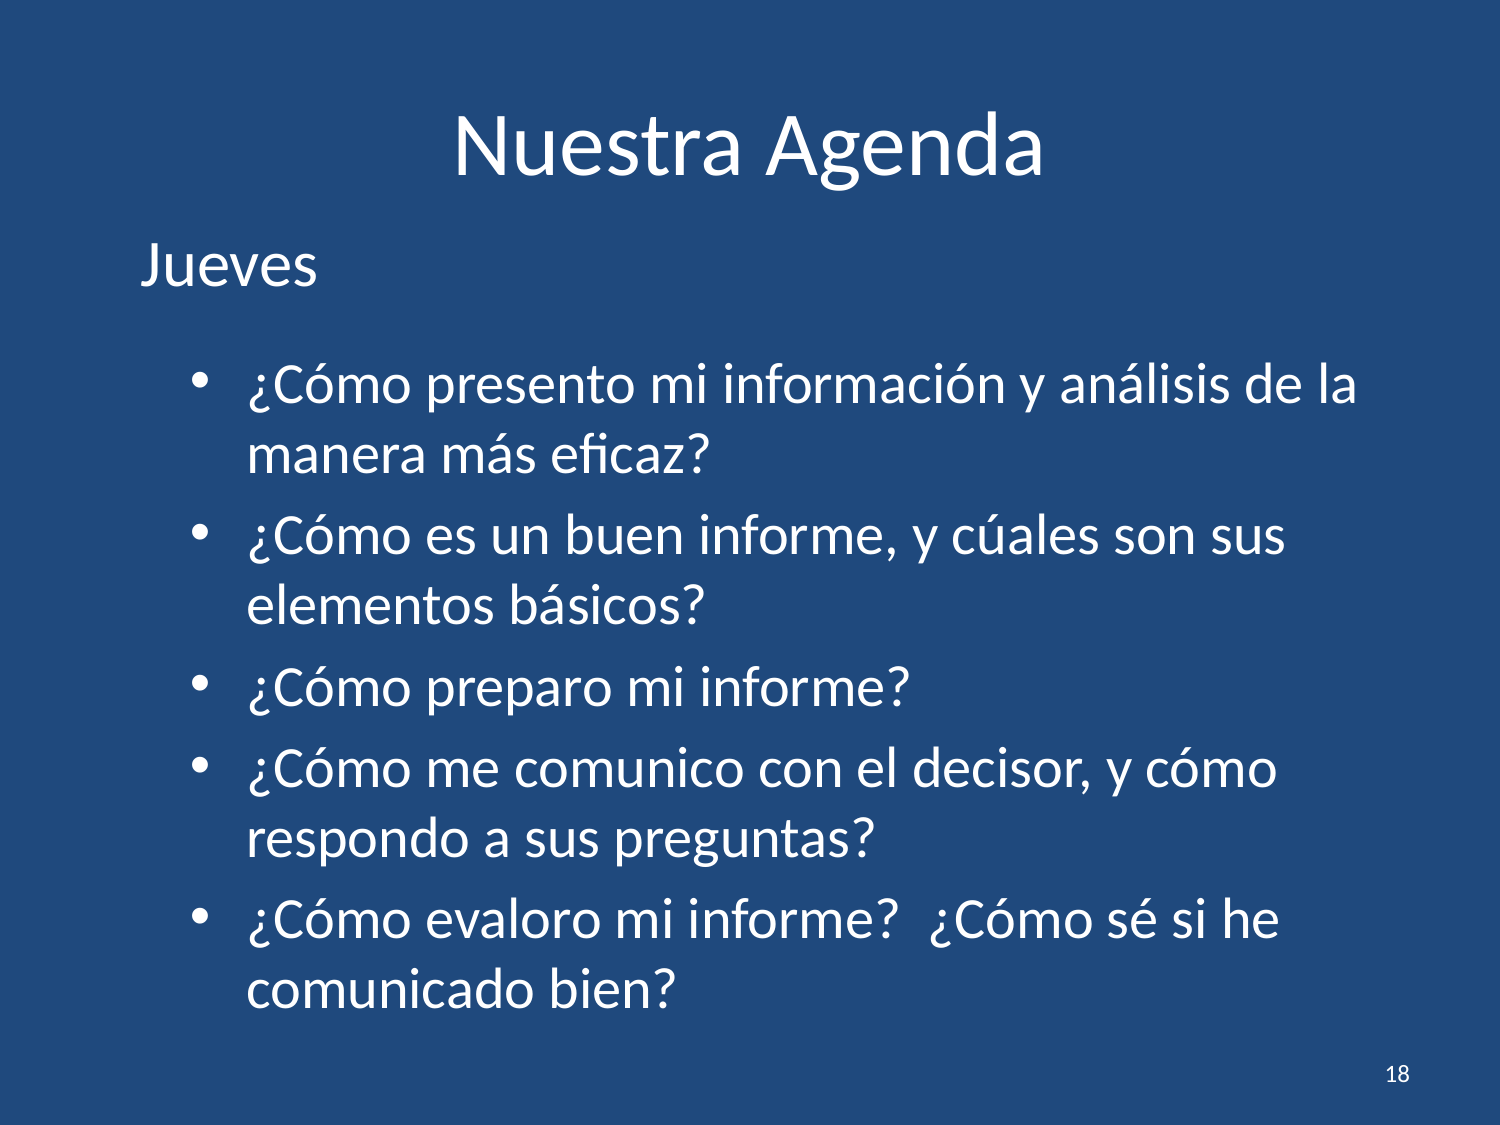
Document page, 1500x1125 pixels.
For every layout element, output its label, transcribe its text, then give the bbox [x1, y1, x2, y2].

slide_number 18 [1074, 1042, 1425, 1103]
title Nuestra Agenda [75, 45, 1425, 233]
text_box Jueves [126, 212, 334, 308]
list ¿Cómo presento mi información y análisis de la manera más eficaz? ¿Cómo es un buen informe, y cúales son sus elementos básicos? ¿Cómo preparo mi informe? ¿Cómo me comunico con el decisor, y cómo respondo a sus preguntas? ¿Cómo evaloro mi informe? ¿Cómo sé si he comunicado bien? [174, 337, 1388, 1080]
